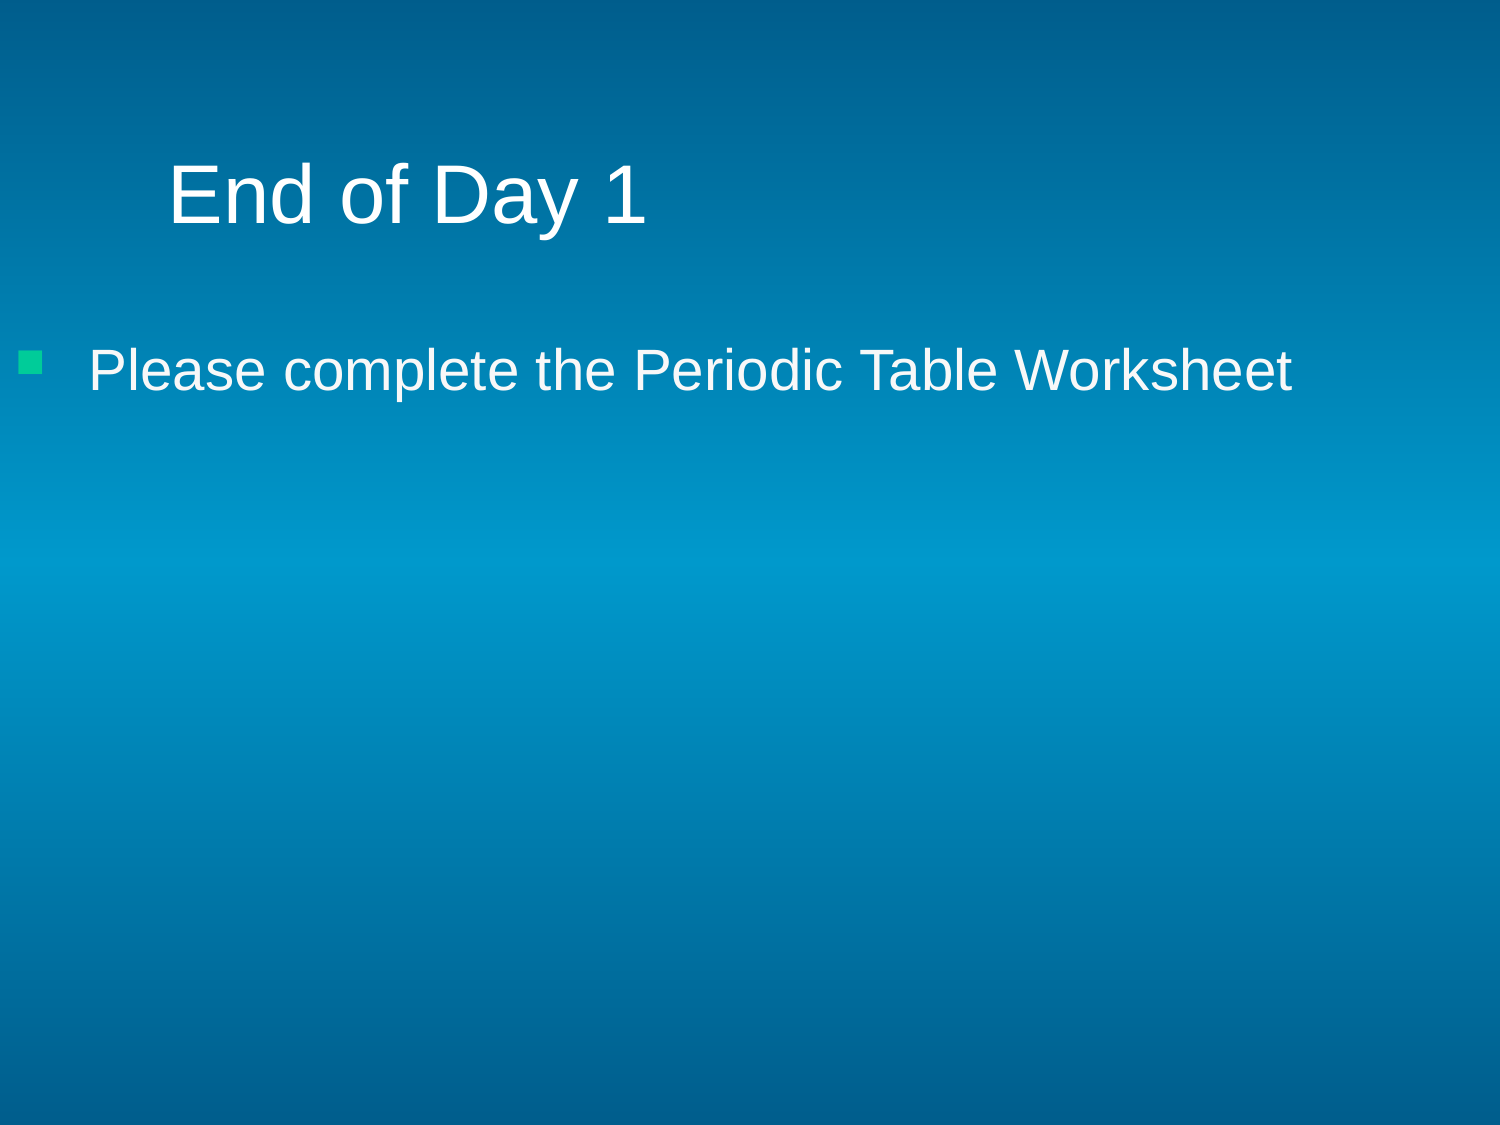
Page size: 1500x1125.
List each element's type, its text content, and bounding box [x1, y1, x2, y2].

title End of Day 1 [152, 15, 1328, 248]
list Please complete the Periodic Table Worksheet [0, 324, 1463, 1001]
